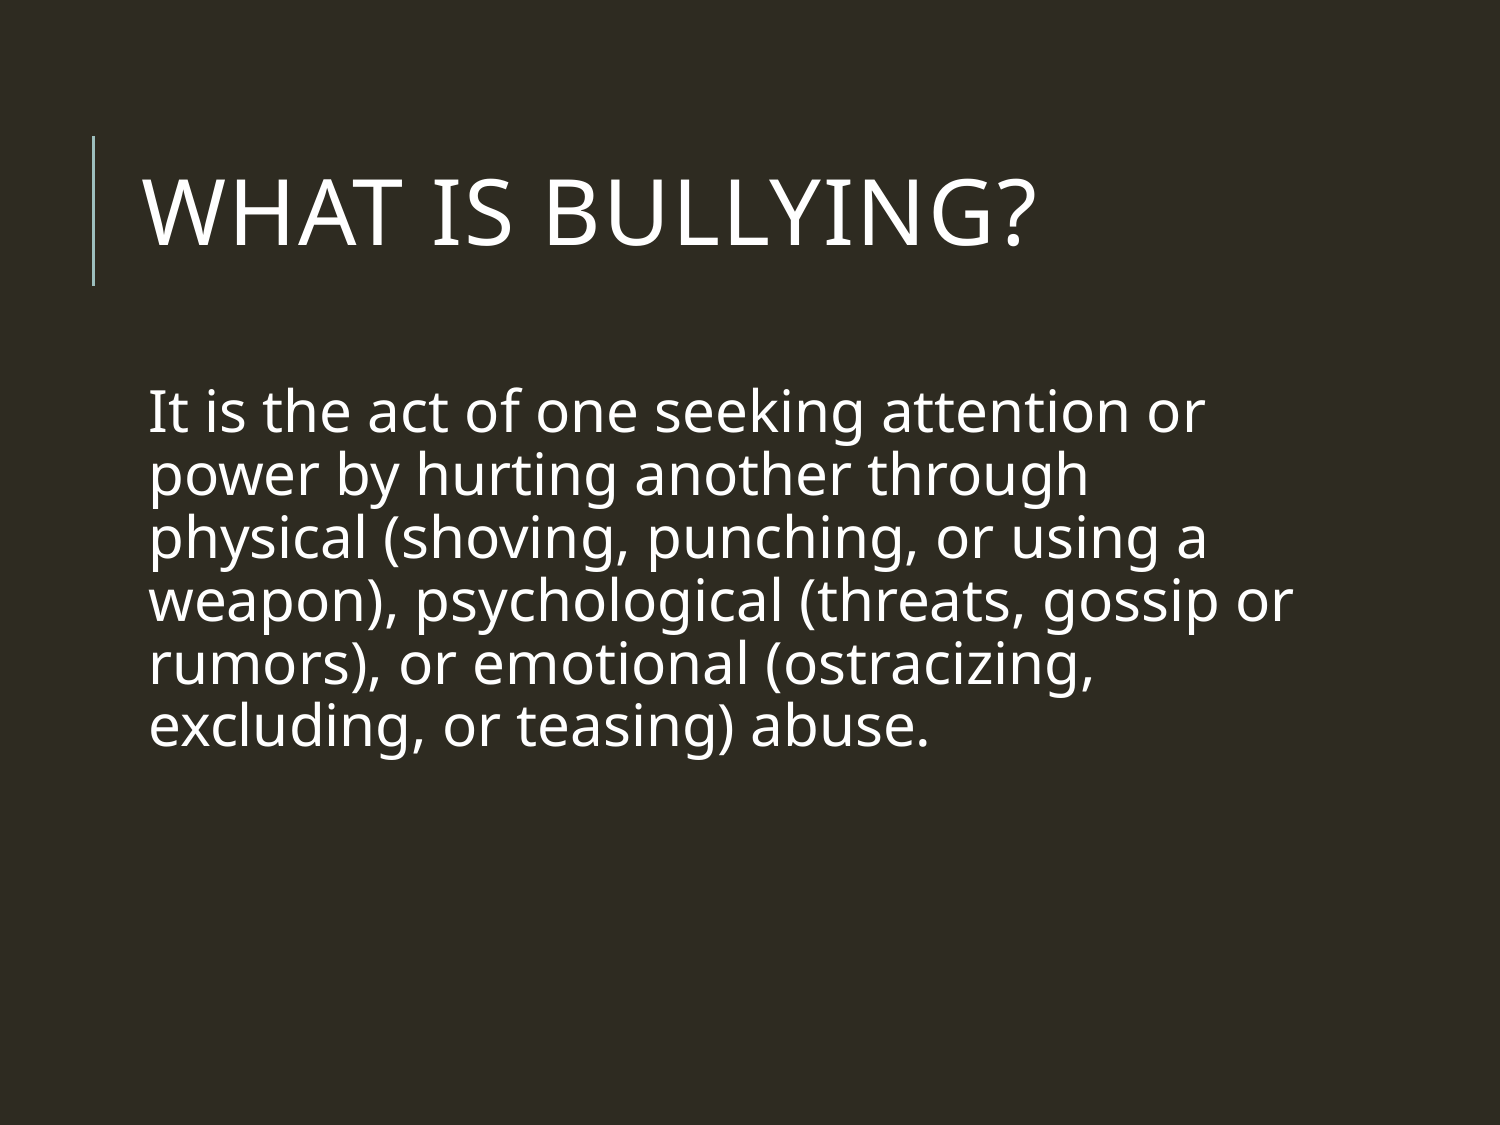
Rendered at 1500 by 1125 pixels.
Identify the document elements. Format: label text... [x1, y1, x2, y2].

title What is bullying? [126, 96, 1322, 342]
list It is the act of one seeking attention or power by hurting another through physical (shoving, punching, or using a weapon), psychological (threats, gossip or rumors), or emotional (ostracizing, excluding, or teasing) abuse. [126, 375, 1322, 1035]
